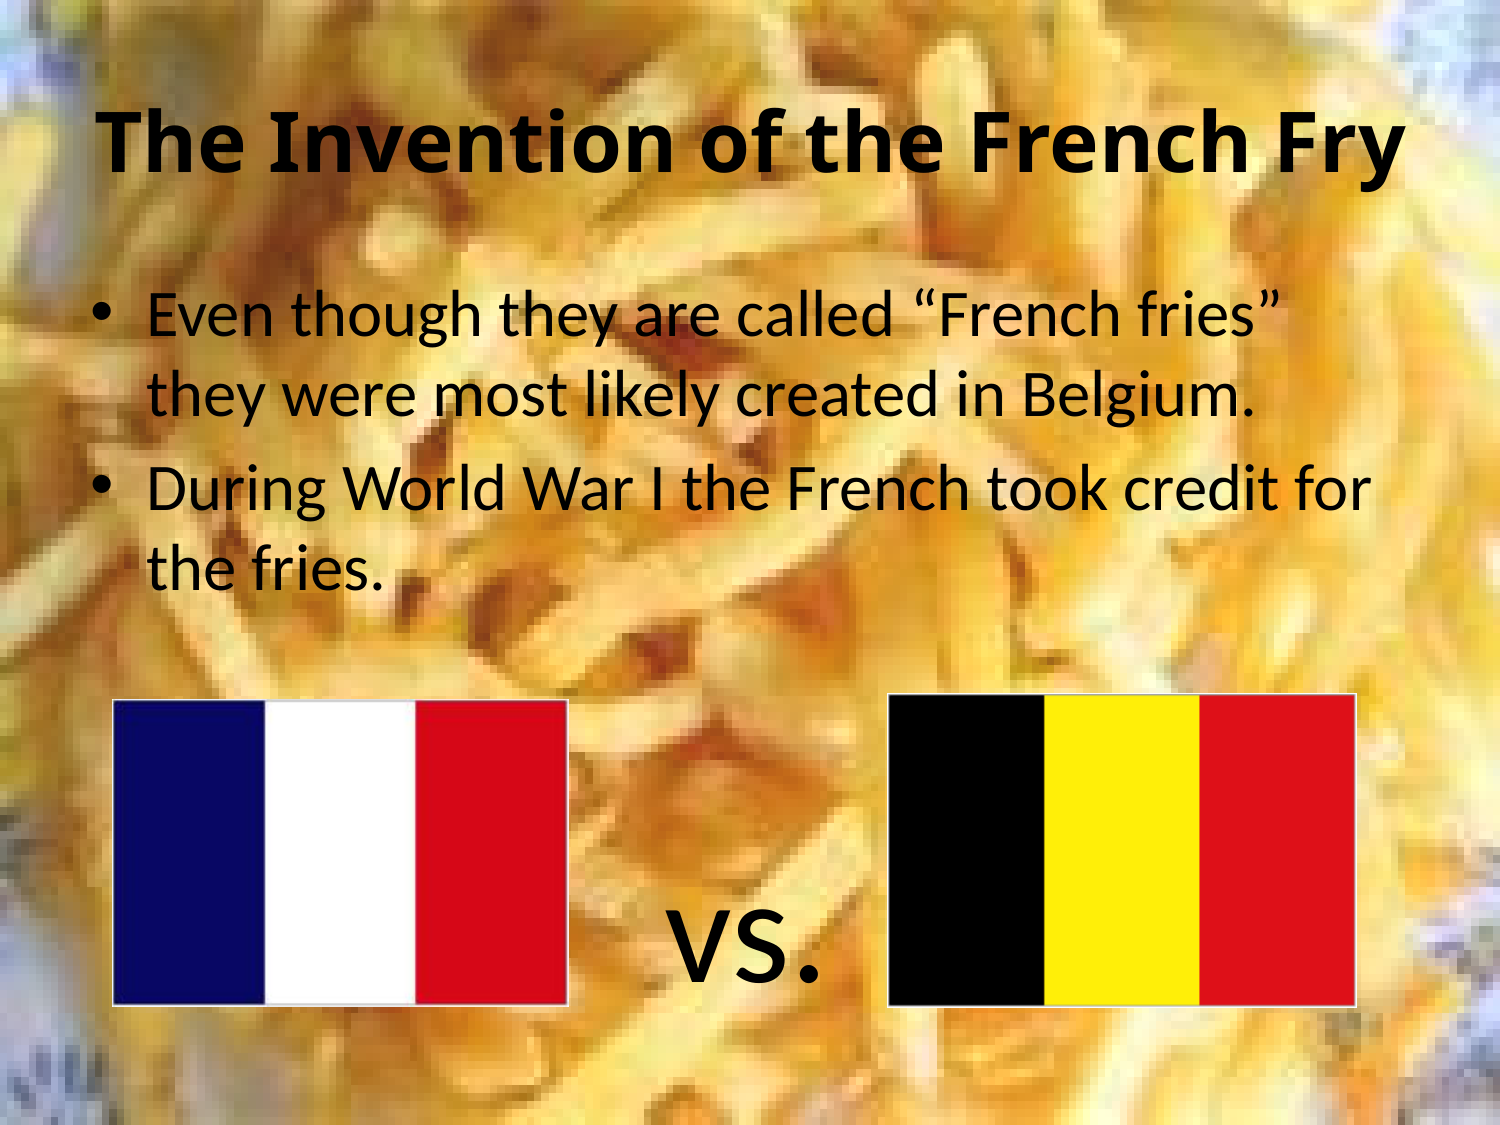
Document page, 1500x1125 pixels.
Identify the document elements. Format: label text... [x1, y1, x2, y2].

text_box vs. [649, 824, 950, 1020]
picture [887, 693, 1357, 1008]
picture [112, 699, 569, 1007]
title The Invention of the French Fry [75, 45, 1425, 233]
list Even though they are called “French fries” they were most likely created in Belgium. During World War I the French took credit for the fries. [75, 262, 1425, 1005]
